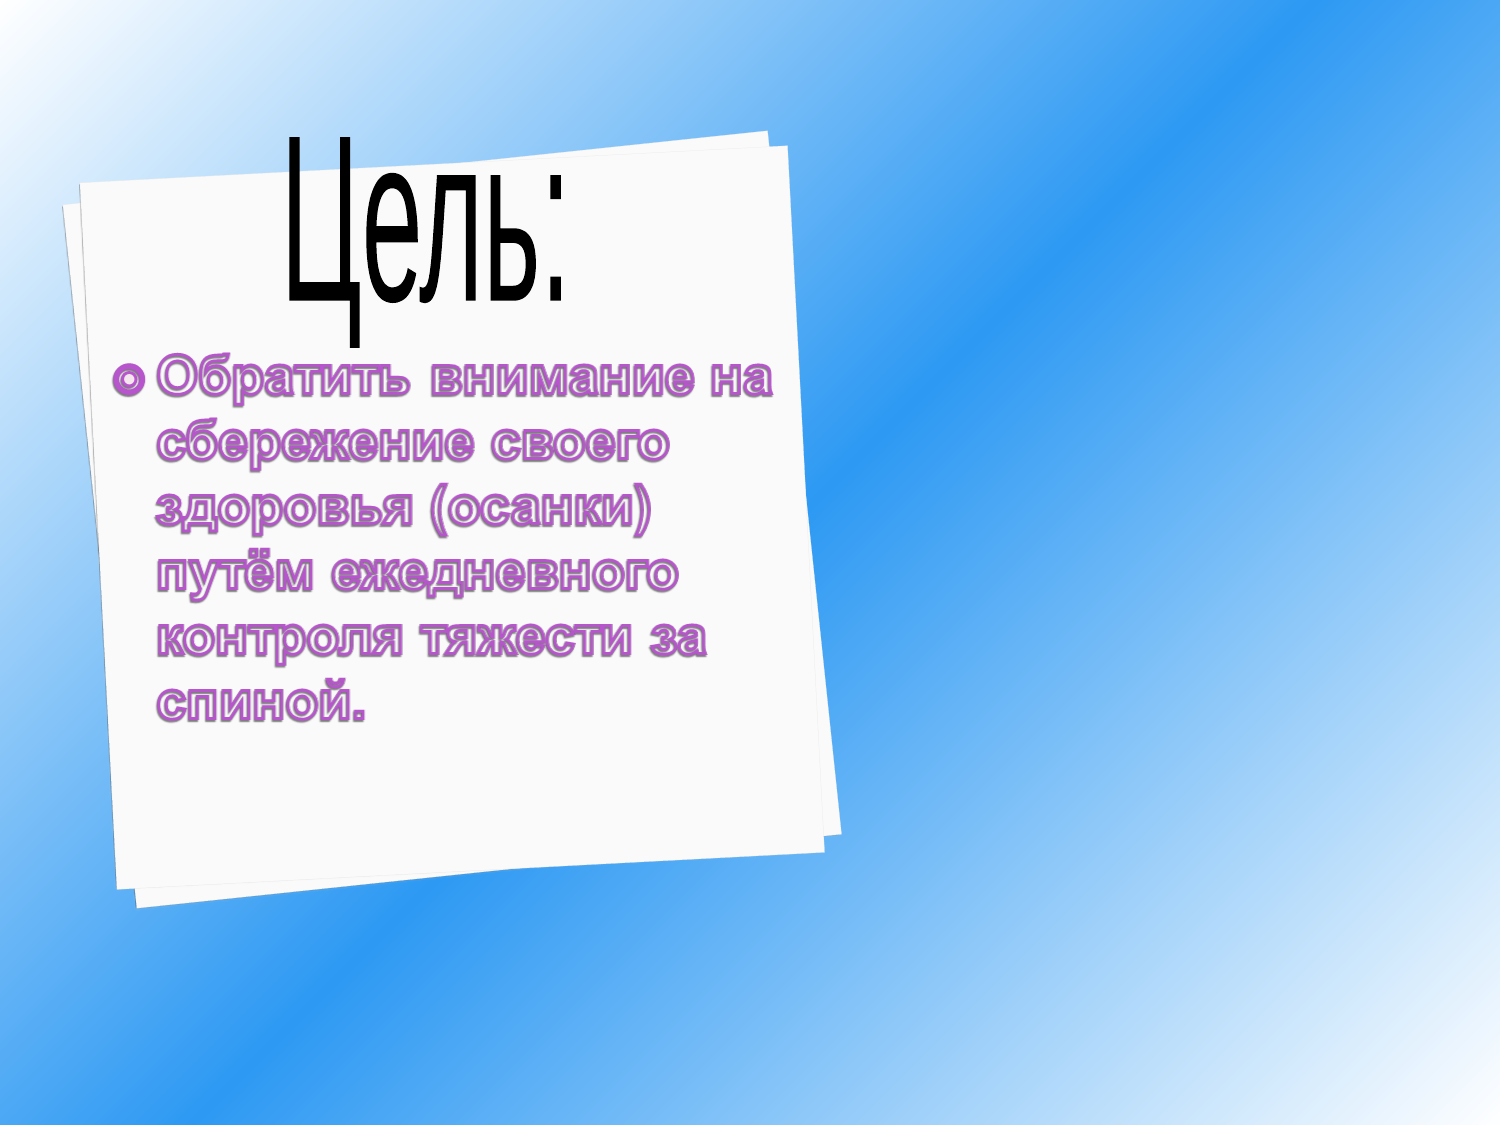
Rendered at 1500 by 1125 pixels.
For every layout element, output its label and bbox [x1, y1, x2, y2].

text_box [85, 219, 827, 1125]
